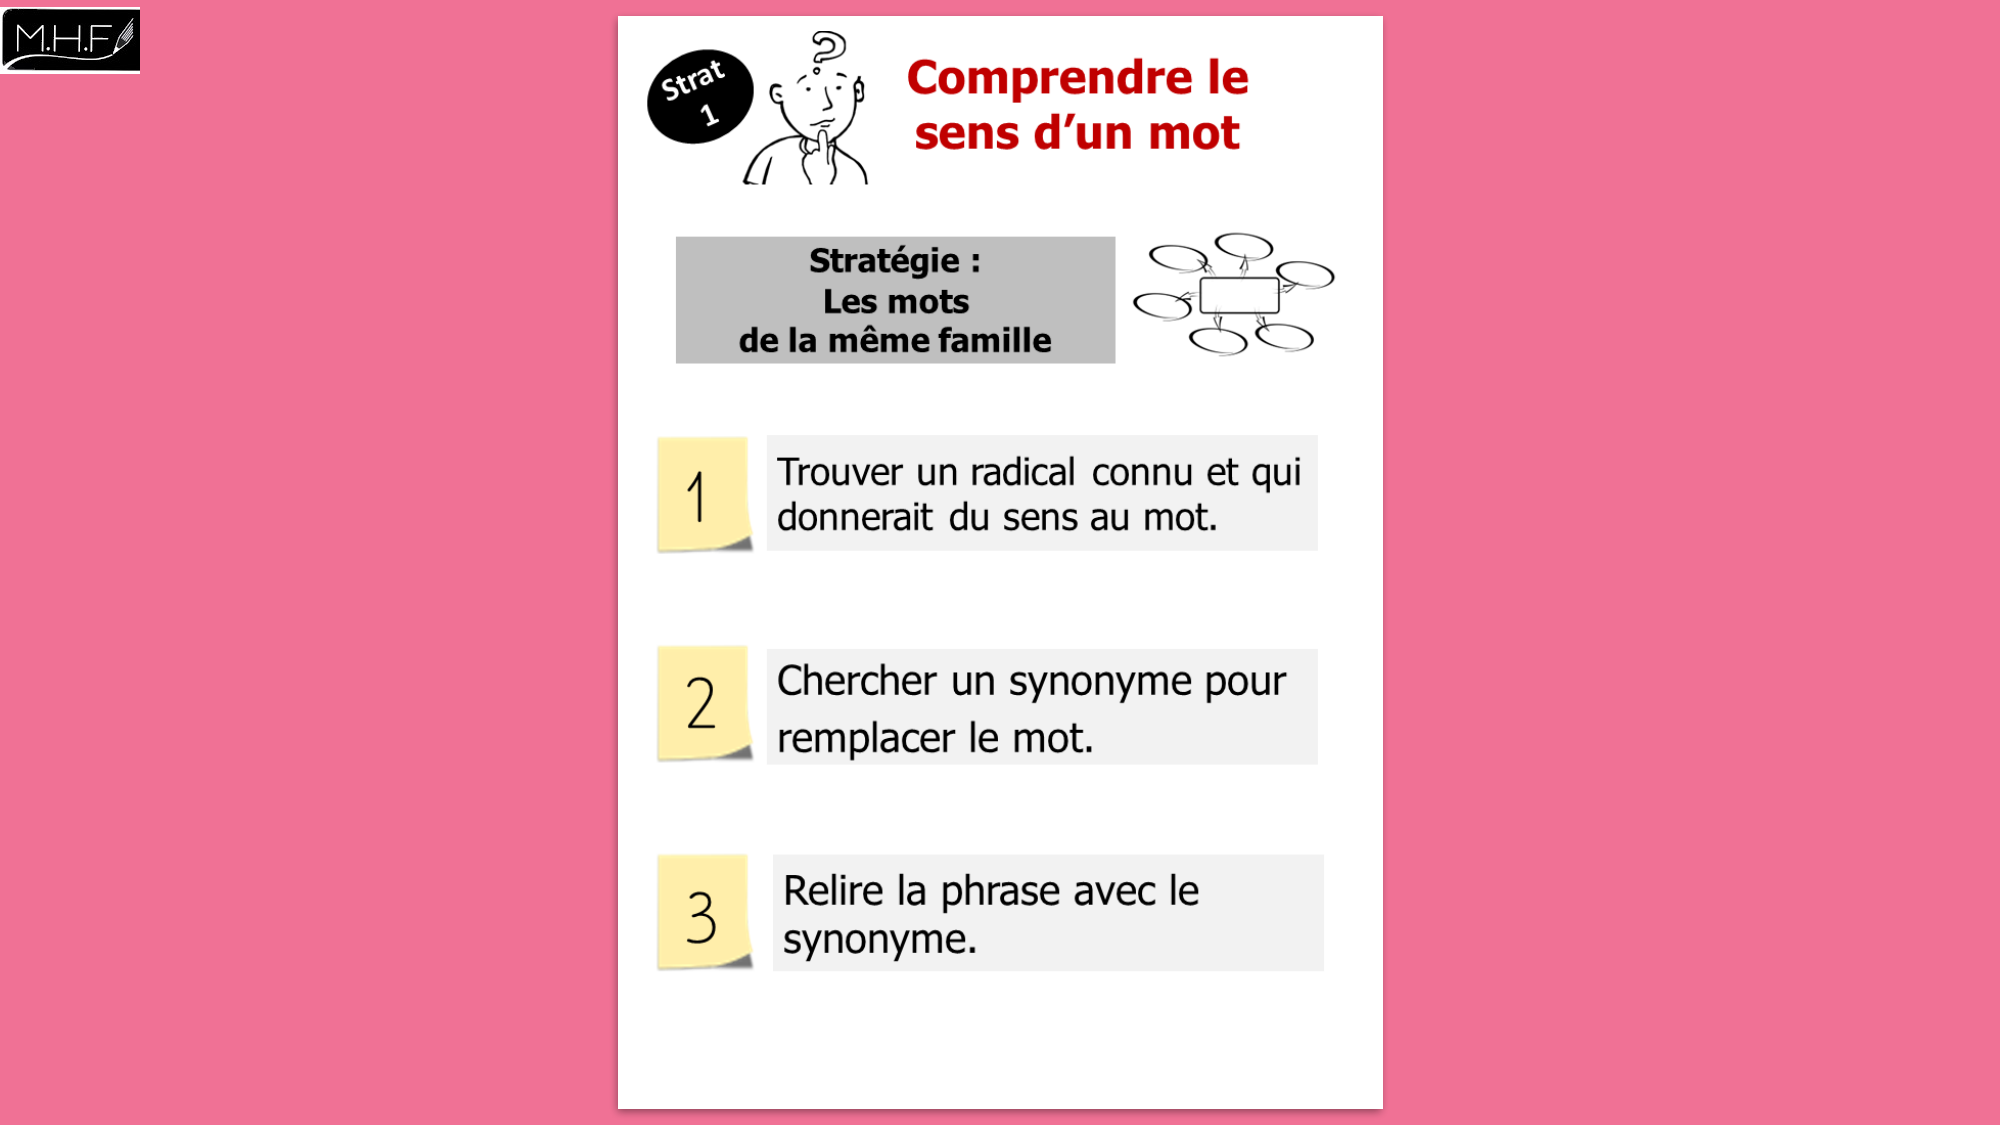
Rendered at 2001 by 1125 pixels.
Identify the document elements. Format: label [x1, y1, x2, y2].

picture [631, 30, 1368, 1094]
picture [0, 7, 140, 74]
